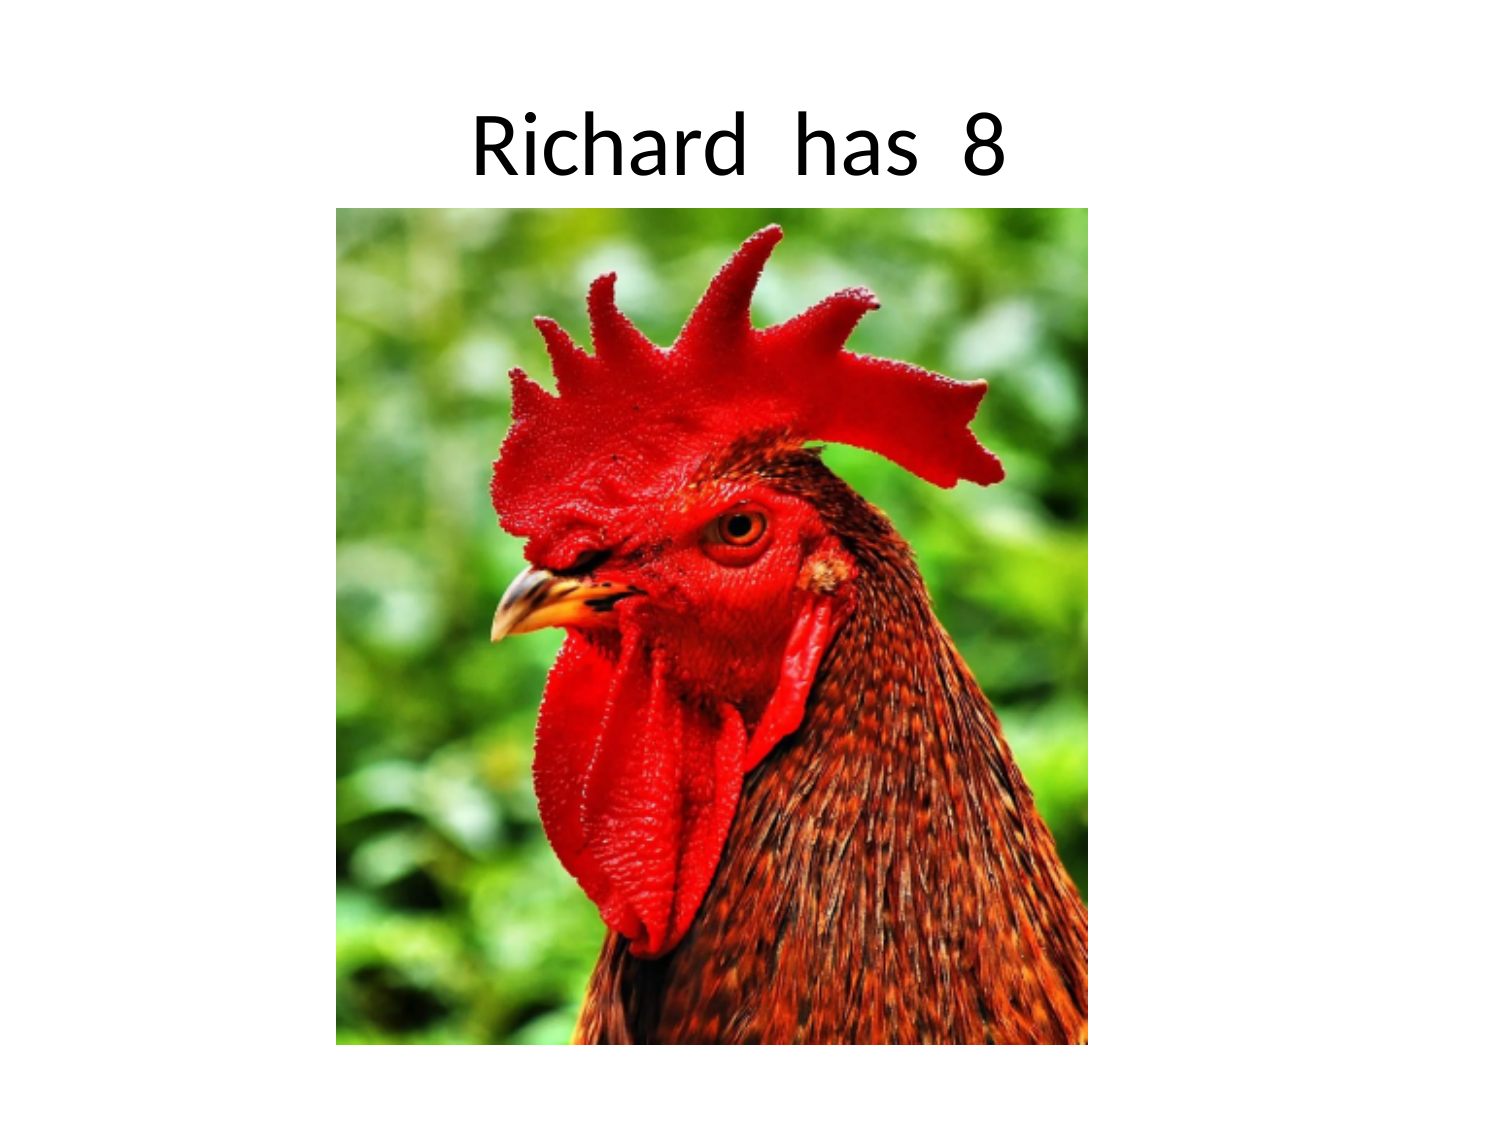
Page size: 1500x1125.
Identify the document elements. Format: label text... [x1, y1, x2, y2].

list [336, 207, 1088, 1045]
title Richard has 8 [75, 45, 1425, 233]
